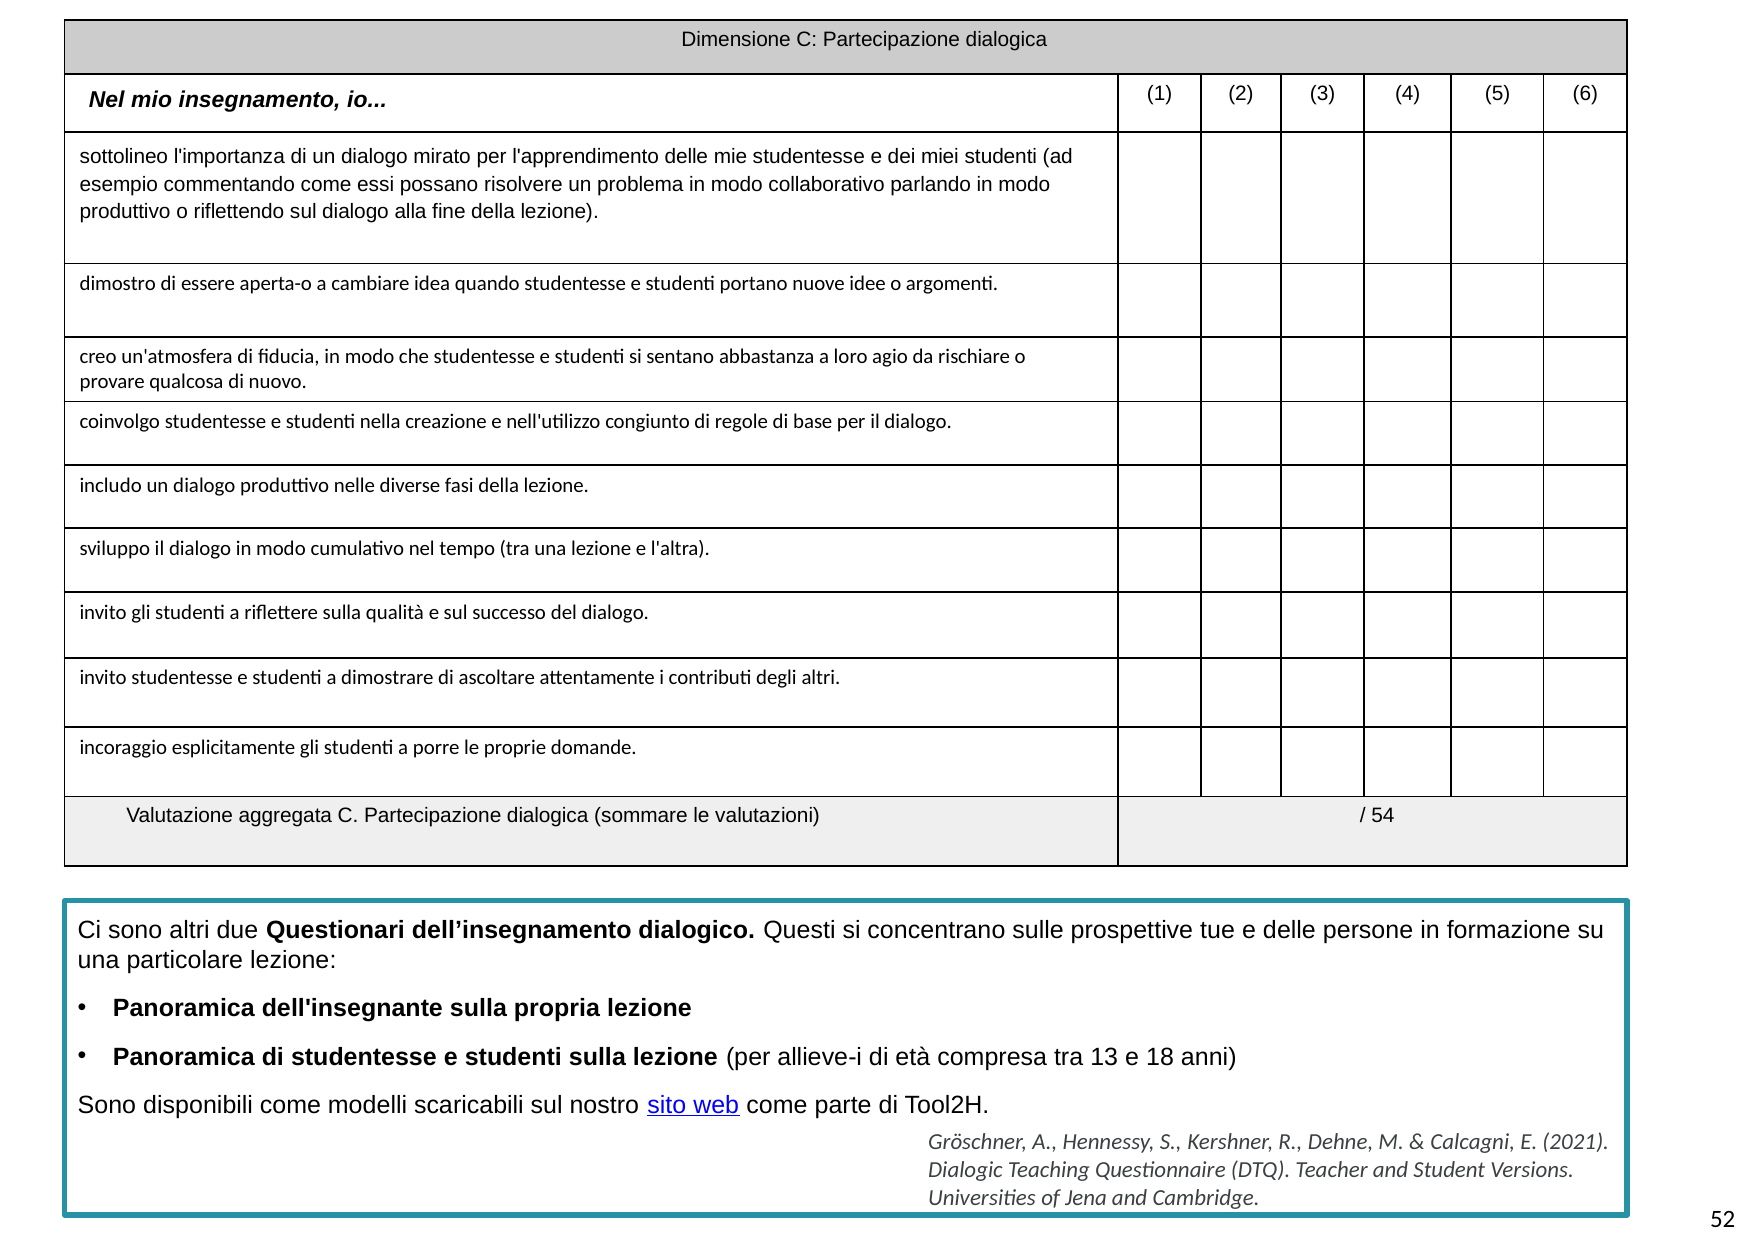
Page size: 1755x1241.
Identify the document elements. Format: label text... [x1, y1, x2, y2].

table_cell invito studentesse e studenti a dimostrare di ascoltare attentamente i contributi degli altri. [65, 659, 1117, 726]
table_cell [1544, 529, 1626, 591]
table_cell [1119, 338, 1200, 401]
table_cell [1452, 338, 1543, 401]
table_header Dimensione C: Partecipazione dialogica [65, 21, 1626, 73]
table_cell [1365, 338, 1450, 401]
table_cell creo un'atmosfera di fiducia, in modo che studentesse e studenti si sentano abbastanza a loro agio da rischiare o provare qualcosa di nuovo. [65, 338, 1117, 401]
table_cell [1282, 264, 1363, 336]
table_cell [1365, 133, 1450, 263]
text_box Gröschner, A., Hennessy, S., Kershner, R., Dehne, M. & Calcagni, E. (2021). Dialogic Teaching Questionnaire (DTQ). Teacher and Student Versions. Universities of Jena and Cambridge. [913, 1119, 1639, 1241]
table_cell [1544, 593, 1626, 657]
table_cell [1544, 728, 1626, 796]
table_cell (6) [1544, 75, 1626, 131]
table_cell [1544, 338, 1626, 401]
table_cell [1452, 133, 1543, 263]
table_cell [1544, 133, 1626, 263]
table_cell [1202, 402, 1280, 464]
table_cell [1282, 728, 1363, 796]
table_cell [1119, 133, 1200, 263]
table_cell (3) [1282, 75, 1363, 131]
table_cell (4) [1365, 75, 1450, 131]
table_cell [1544, 659, 1626, 726]
table_cell [1119, 264, 1200, 336]
table_cell [1119, 402, 1200, 464]
table_cell [1282, 466, 1363, 527]
table_cell (5) [1452, 75, 1543, 131]
table_cell [1544, 402, 1626, 464]
table_cell [1119, 529, 1200, 591]
table_cell [1282, 402, 1363, 464]
table_cell [1202, 338, 1280, 401]
table_cell [1202, 529, 1280, 591]
table_cell [1365, 593, 1450, 657]
table_cell [1452, 402, 1543, 464]
table_cell [1202, 264, 1280, 336]
table_cell [1282, 133, 1363, 263]
table_cell [1282, 338, 1363, 401]
table_cell [1202, 728, 1280, 796]
table_cell [1119, 728, 1200, 796]
table_cell includo un dialogo produttivo nelle diverse fasi della lezione. [65, 466, 1117, 527]
table_cell sviluppo il dialogo in modo cumulativo nel tempo (tra una lezione e l'altra). [65, 529, 1117, 591]
table_cell [1282, 593, 1363, 657]
table_cell [1365, 466, 1450, 527]
table_cell [1119, 593, 1200, 657]
table_cell [1452, 529, 1543, 591]
table_cell [1119, 466, 1200, 527]
table_cell [1452, 728, 1543, 796]
table_cell [1202, 593, 1280, 657]
table_cell [1119, 659, 1200, 726]
table_cell coinvolgo studentesse e studenti nella creazione e nell'utilizzo congiunto di regole di base per il dialogo. [65, 402, 1117, 464]
table_cell [1365, 728, 1450, 796]
table_cell [1544, 264, 1626, 336]
table_cell [1452, 593, 1543, 657]
table_cell (1) [1119, 75, 1200, 131]
table_cell (2) [1202, 75, 1280, 131]
table_cell dimostro di essere aperta-o a cambiare idea quando studentesse e studenti portano nuove idee o argomenti. [65, 264, 1117, 336]
text_box Ci sono altri due Questionari dell’insegnamento dialogico. Questi si concentrano sulle prospettive tue e delle persone in formazione su una particolare lezione: Panoramica dell'insegnante sulla propria lezione Panoramica di studentesse e studenti sulla lezione (per allieve-i di età compresa tra 13 e 18 anni) Sono disponibili come modelli scaricabili sul nostro sito web come parte di Tool2H. [64, 900, 1627, 1216]
table_cell [1365, 264, 1450, 336]
table_cell [1282, 659, 1363, 726]
table_cell [1544, 466, 1626, 527]
table_cell [1452, 466, 1543, 527]
table_cell incoraggio esplicitamente gli studenti a porre le proprie domande. [65, 728, 1117, 796]
table_cell [1365, 659, 1450, 726]
table_cell [1452, 264, 1543, 336]
table_cell [1365, 529, 1450, 591]
table_cell [1365, 402, 1450, 464]
table_cell / 54 [1119, 797, 1626, 865]
table_cell [1202, 133, 1280, 263]
text_box 52 [1695, 1195, 1752, 1241]
table_cell [1202, 466, 1280, 527]
table_cell [1452, 659, 1543, 726]
table_cell invito gli studenti a riflettere sulla qualità e sul successo del dialogo. [65, 593, 1117, 657]
table_cell Valutazione aggregata C. Partecipazione dialogica (sommare le valutazioni) [65, 797, 1117, 865]
table_cell [1282, 529, 1363, 591]
table_cell Nel mio insegnamento, io... [65, 75, 1117, 131]
table_cell [1202, 659, 1280, 726]
table_cell sottolineo l'importanza di un dialogo mirato per l'apprendimento delle mie studentesse e dei miei studenti (ad esempio commentando come essi possano risolvere un problema in modo collaborativo parlando in modo produttivo o riflettendo sul dialogo alla fine della lezione). [65, 133, 1117, 263]
